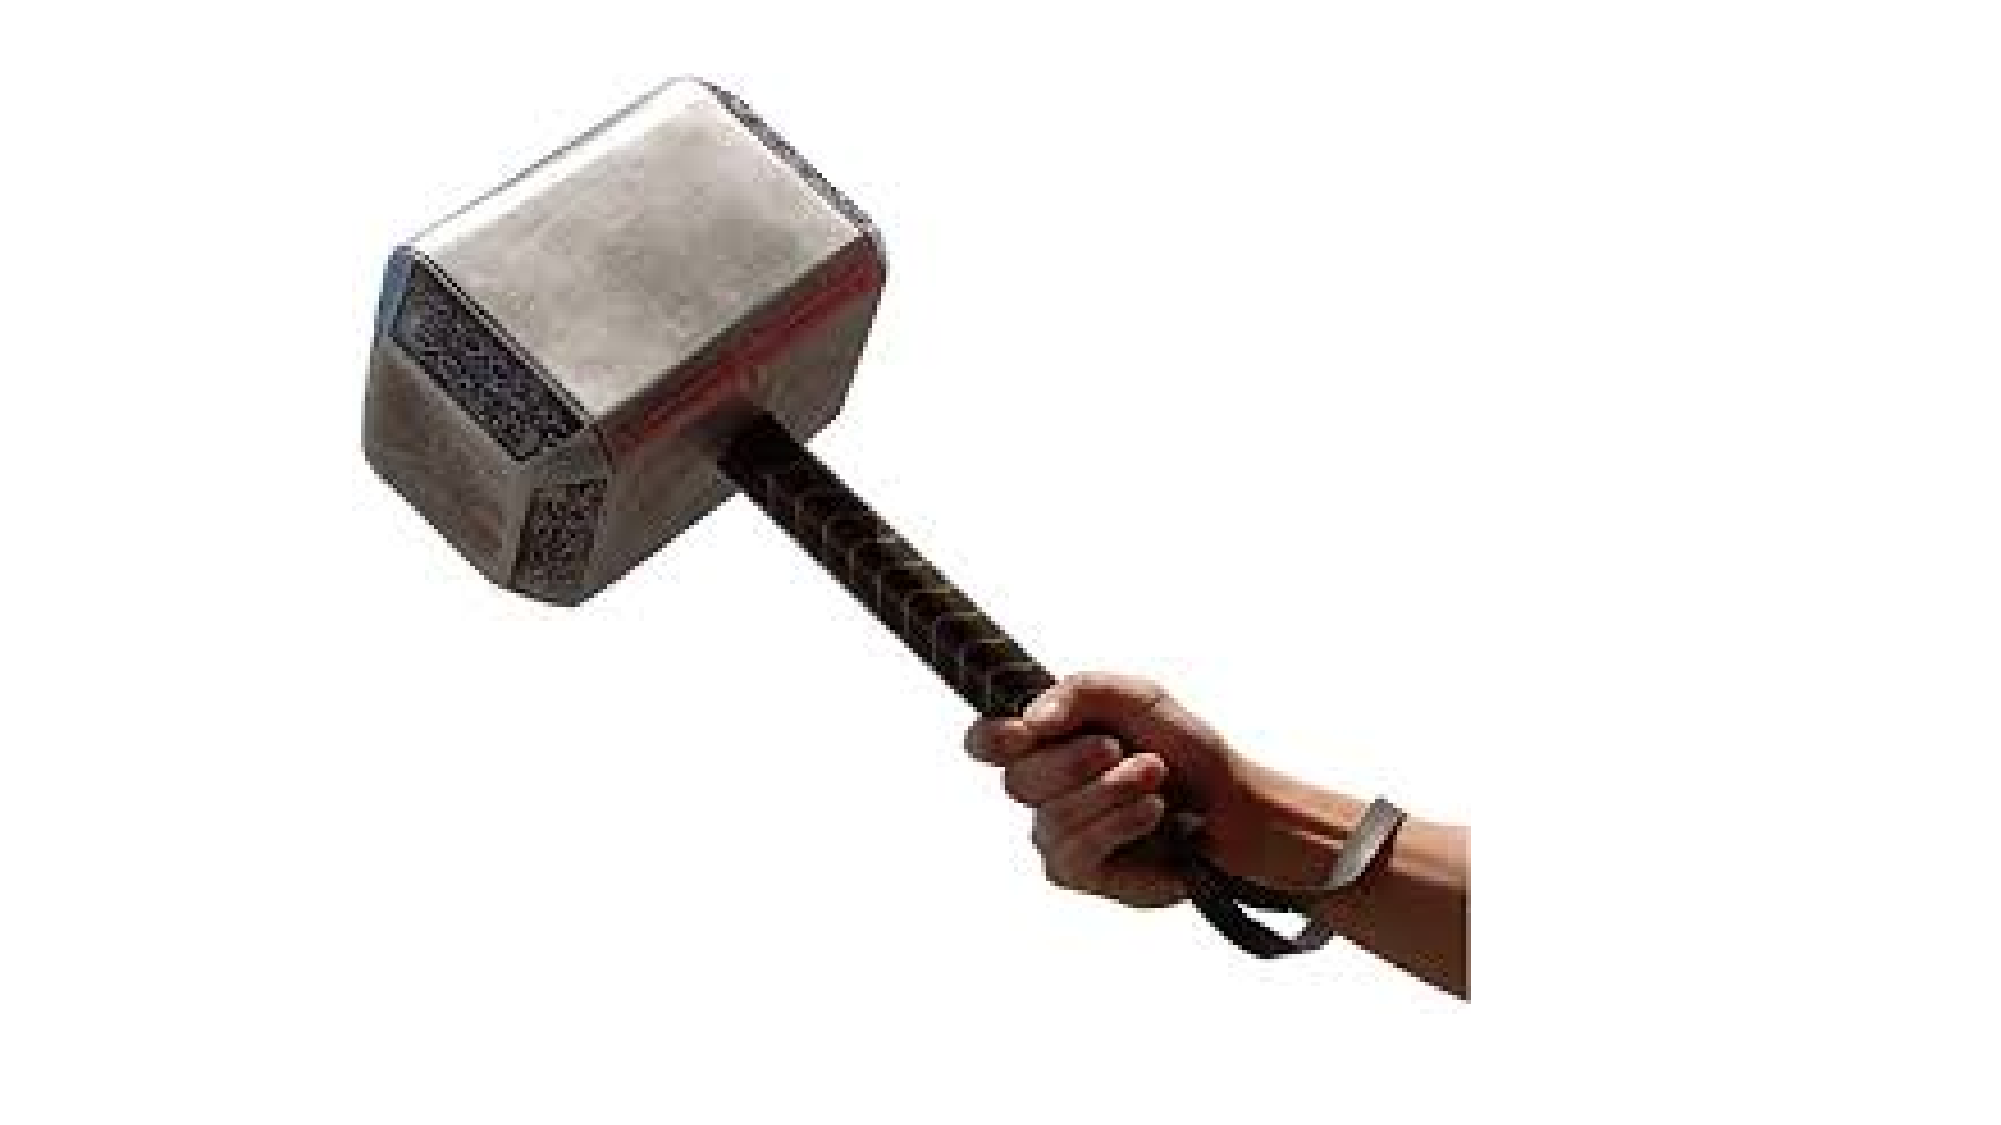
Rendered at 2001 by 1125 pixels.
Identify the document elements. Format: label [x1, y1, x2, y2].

picture [352, 73, 1471, 1014]
